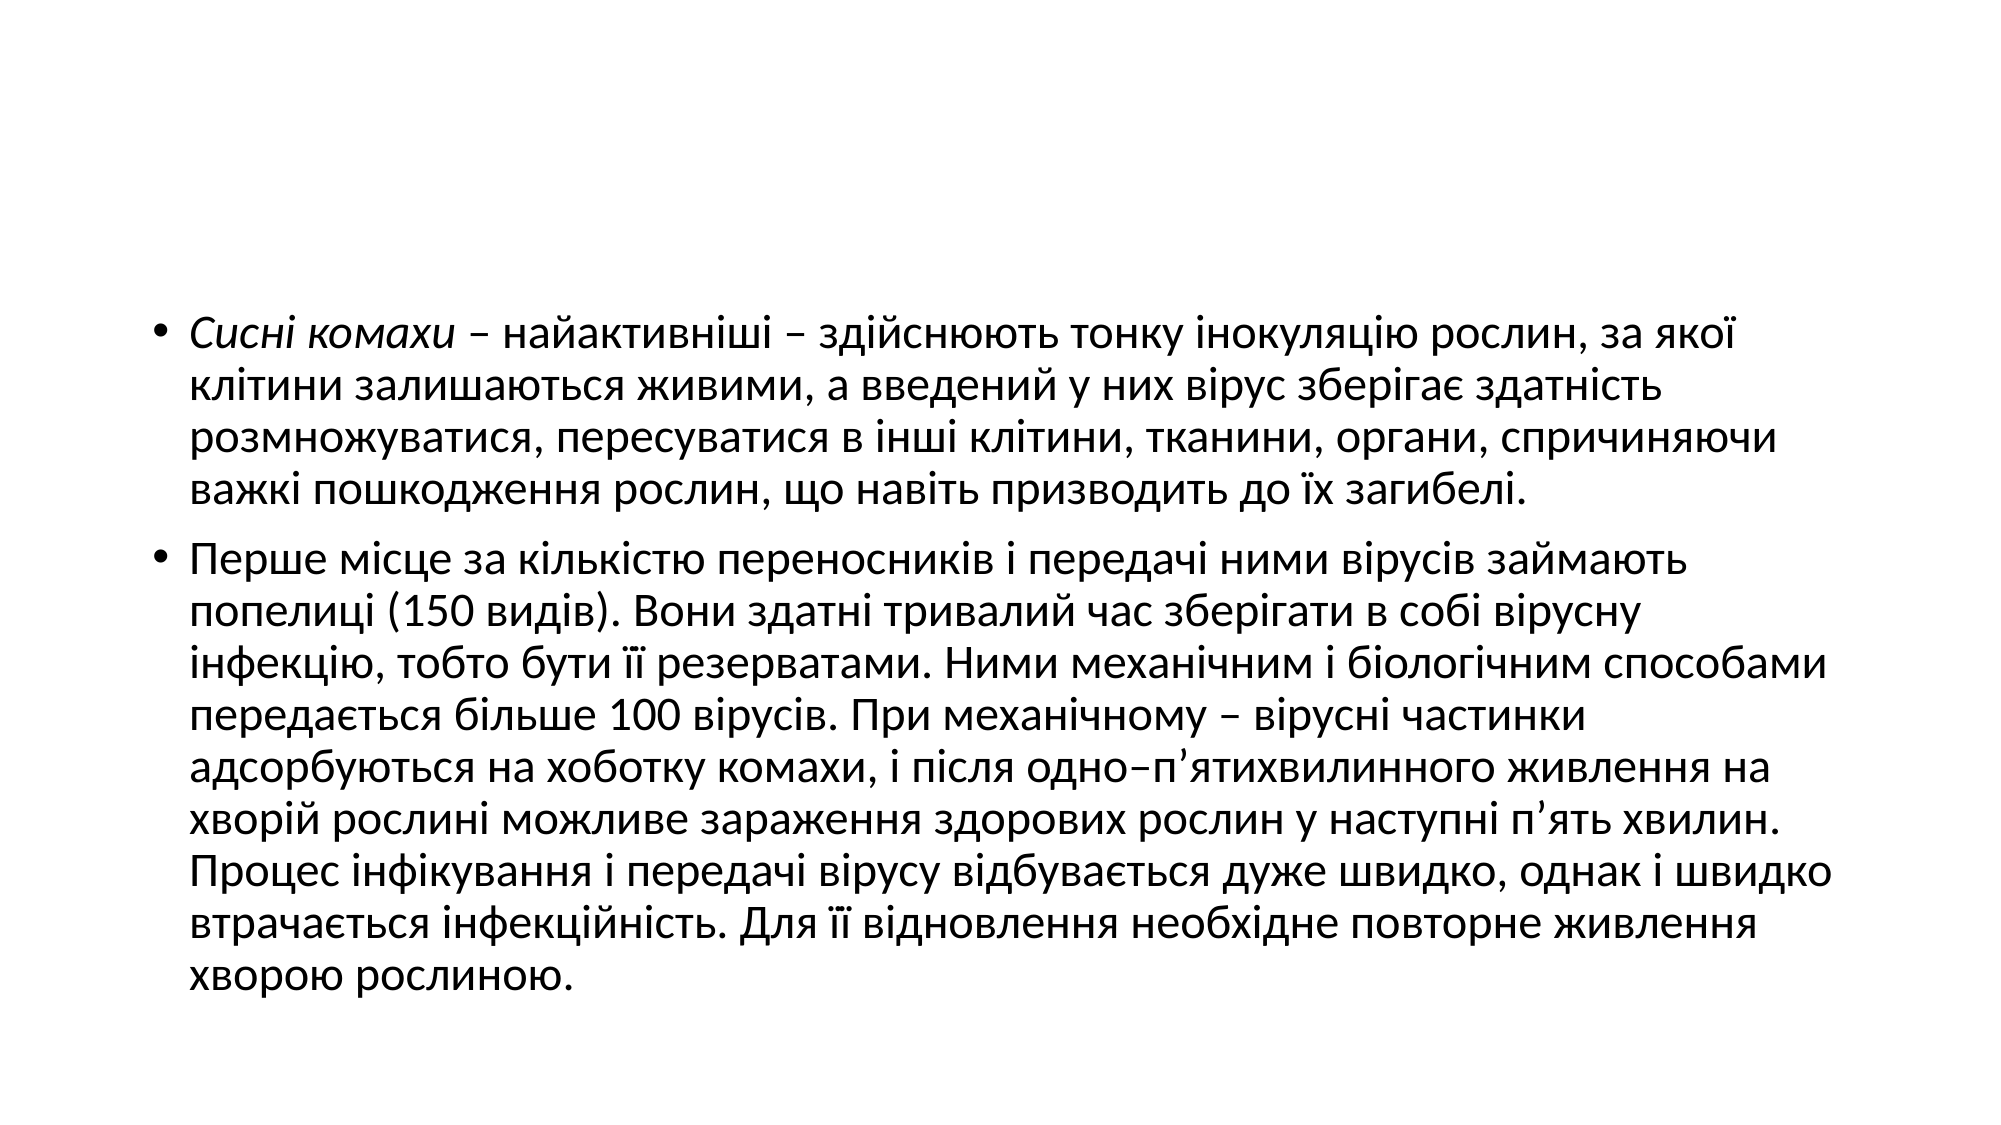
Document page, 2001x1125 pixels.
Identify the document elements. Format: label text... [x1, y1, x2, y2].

list Сисні комахи – найактивніші – здійснюють тонку інокуляцію рослин, за якої клітини залишаються живими, а введений у них вірус зберігає здатність розмножуватися, пересуватися в інші клітини, тканини, органи, спричиняючи важкі пошкодження рослин, що навіть призводить до їх загибелі. Перше місце за кількістю переносників і передачі ними вірусів займають попелиці (150 видів). Вони здатні тривалий час зберігати в собі вірусну інфекцію, тобто бути її резерватами. Ними механічним і біологічним способами передається більше 100 вірусів. При механічному – вірусні частинки адсорбуються на хоботку комахи, і після одно–п’ятихвилинного живлення на хворій рослині можливе зараження здорових рослин у наступні п’ять хвилин. Процес інфікування і передачі вірусу відбувається дуже швидко, однак і швидко втрачається інфекційність. Для її відновлення необхідне повторне живлення хворою рослиною. [137, 299, 1863, 1014]
